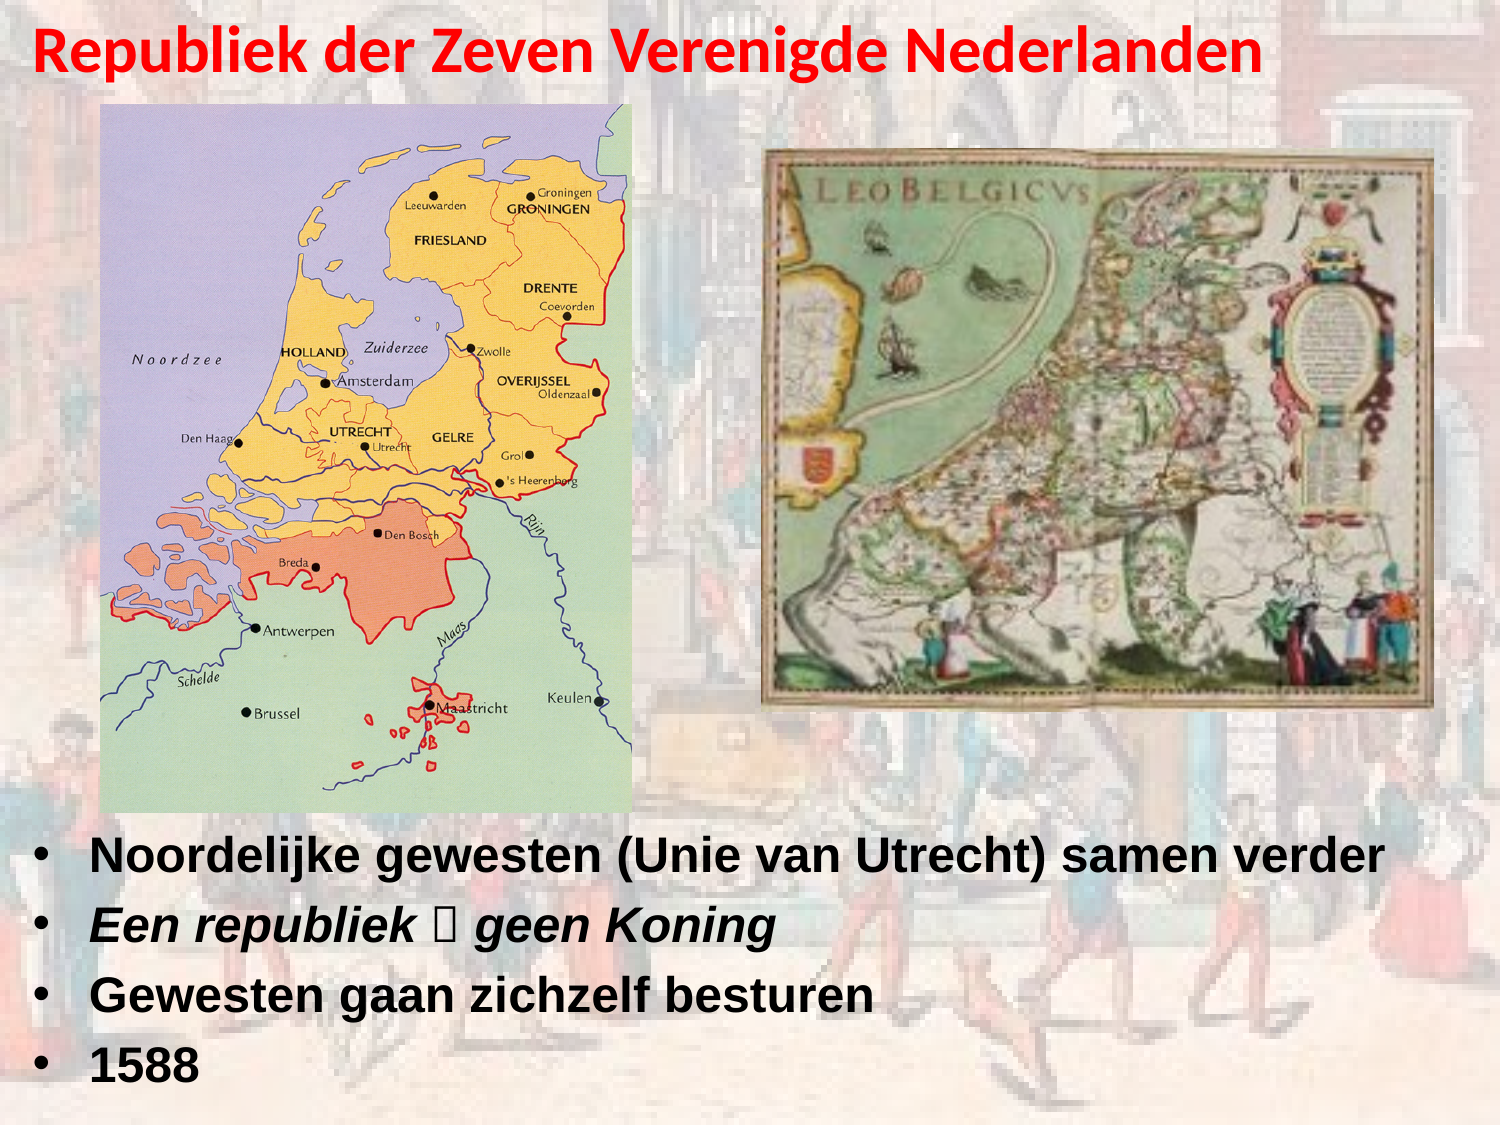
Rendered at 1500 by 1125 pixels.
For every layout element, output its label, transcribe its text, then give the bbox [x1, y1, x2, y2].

picture [100, 104, 633, 813]
title Republiek der Zeven Verenigde Nederlanden [17, 0, 1448, 94]
picture [761, 148, 1434, 712]
list Noordelijke gewesten (Unie van Utrecht) samen verder Een republiek  geen Koning Gewesten gaan zichzelf besturen 1588 [17, 814, 1407, 1125]
